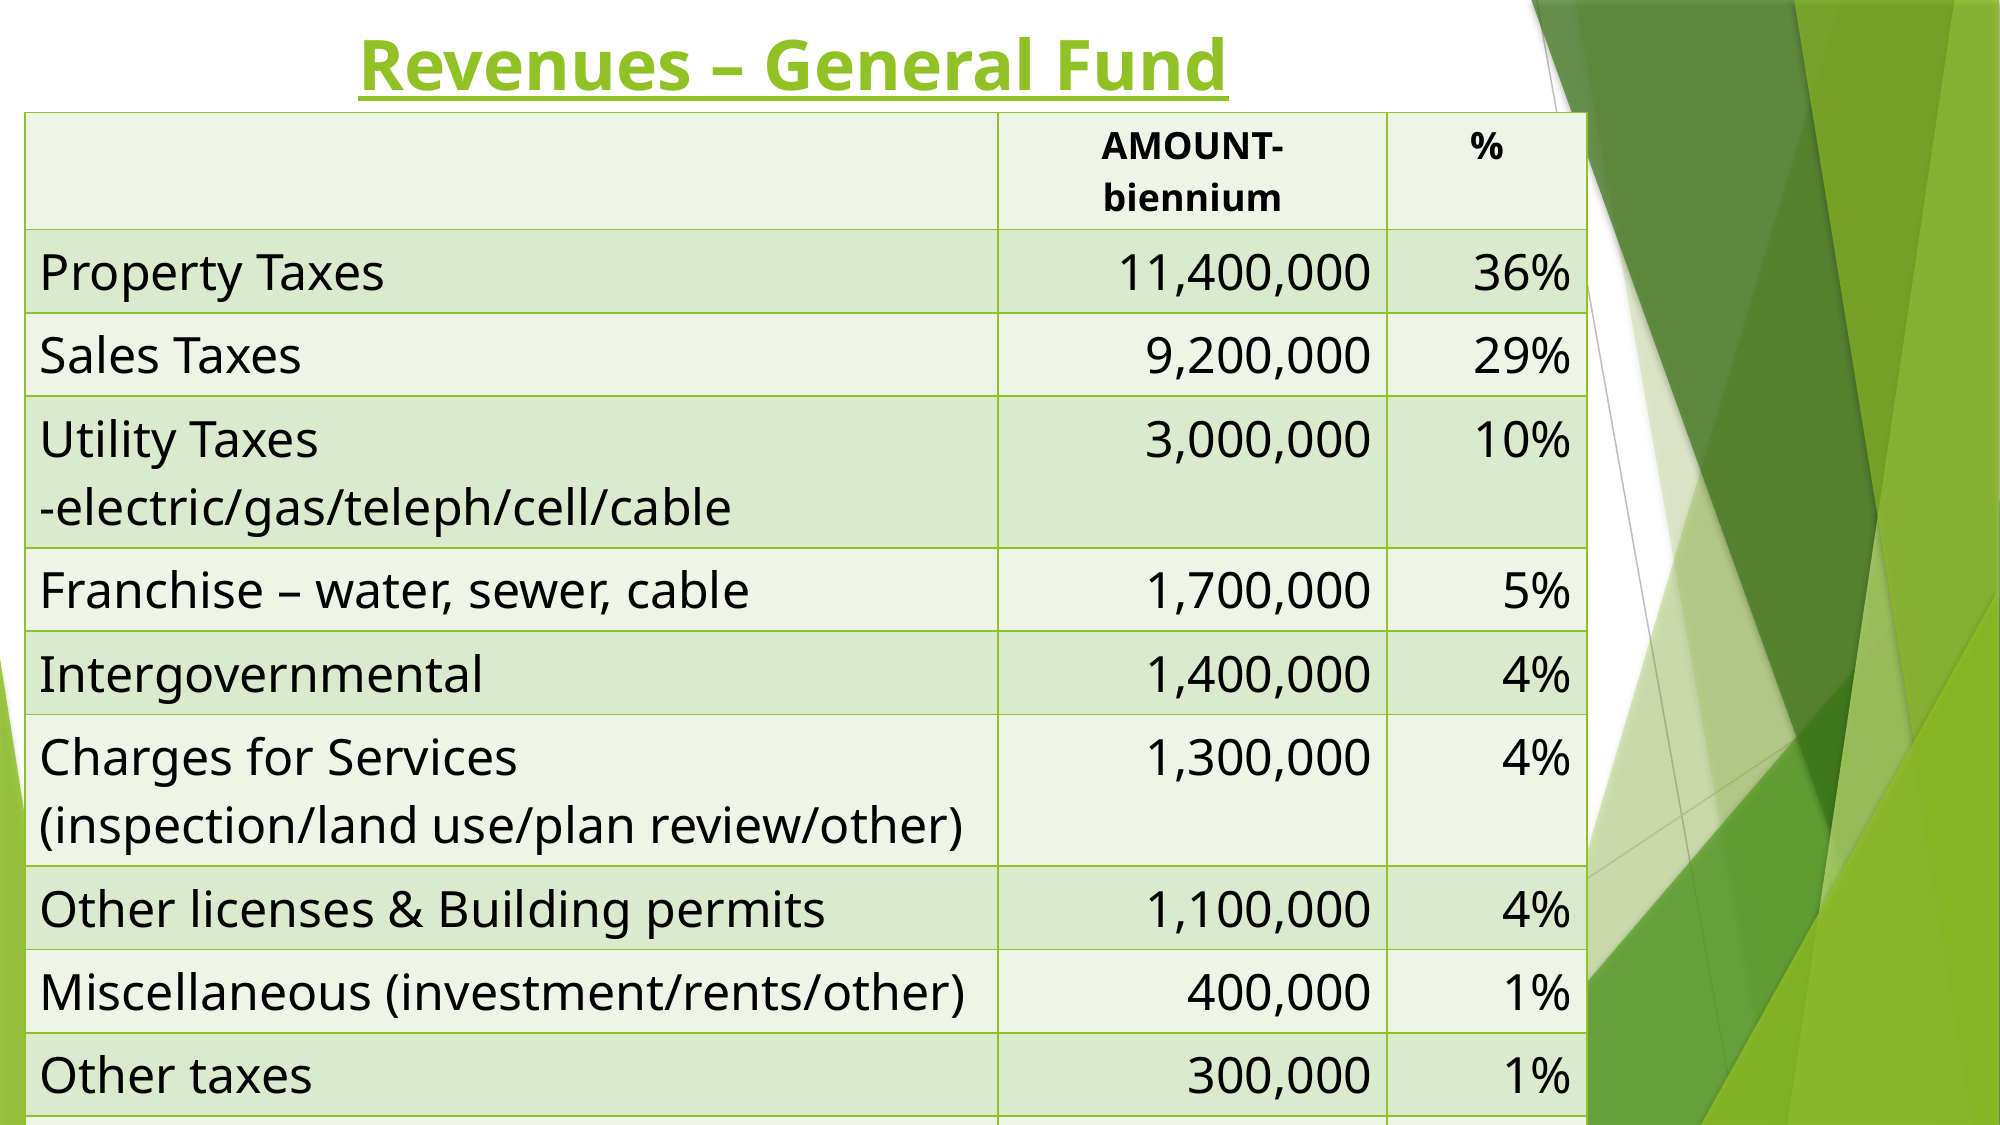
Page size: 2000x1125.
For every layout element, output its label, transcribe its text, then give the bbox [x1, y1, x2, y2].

table_cell 36% [1388, 230, 1586, 312]
table_cell 1% [1388, 1034, 1586, 1115]
title Revenues – General Fund [37, 13, 1550, 112]
table_cell 5% [1388, 549, 1586, 630]
table_cell Property Taxes [26, 230, 997, 312]
table_cell Charges for Services (inspection/land use/plan review/other) [26, 715, 997, 865]
table_cell Other licenses & Building permits [26, 867, 997, 949]
table_cell 1,500,000 [999, 1117, 1386, 1125]
table_cell 1% [1388, 950, 1586, 1032]
table_cell Franchise – water, sewer, cable [26, 549, 997, 630]
table_cell 1,400,000 [999, 632, 1386, 714]
table_cell 9,200,000 [999, 314, 1386, 395]
table_cell Overhead reimbursement [26, 1117, 997, 1125]
table_cell 10% [1388, 397, 1586, 547]
table_cell 4% [1388, 867, 1586, 949]
table_cell 4% [1388, 632, 1586, 714]
table_cell Utility Taxes -electric/gas/teleph/cell/cable [26, 397, 997, 547]
table_cell Other taxes [26, 1034, 997, 1115]
table_cell Miscellaneous (investment/rents/other) [26, 950, 997, 1032]
table_cell 300,000 [999, 1034, 1386, 1115]
table_cell Intergovernmental [26, 632, 997, 714]
table_cell 1,700,000 [999, 549, 1386, 630]
table_cell 5% [1388, 1117, 1586, 1125]
table_cell 1,300,000 [999, 715, 1386, 865]
table_cell 1,100,000 [999, 867, 1386, 949]
table_cell 400,000 [999, 950, 1386, 1032]
table_header [26, 113, 997, 229]
table_header AMOUNT-biennium [999, 113, 1386, 229]
table_cell 3,000,000 [999, 397, 1386, 547]
table_cell Sales Taxes [26, 314, 997, 395]
table_cell 29% [1388, 314, 1586, 395]
table_header % [1388, 113, 1586, 229]
table_cell 4% [1388, 715, 1586, 865]
table_cell 11,400,000 [999, 230, 1386, 312]
